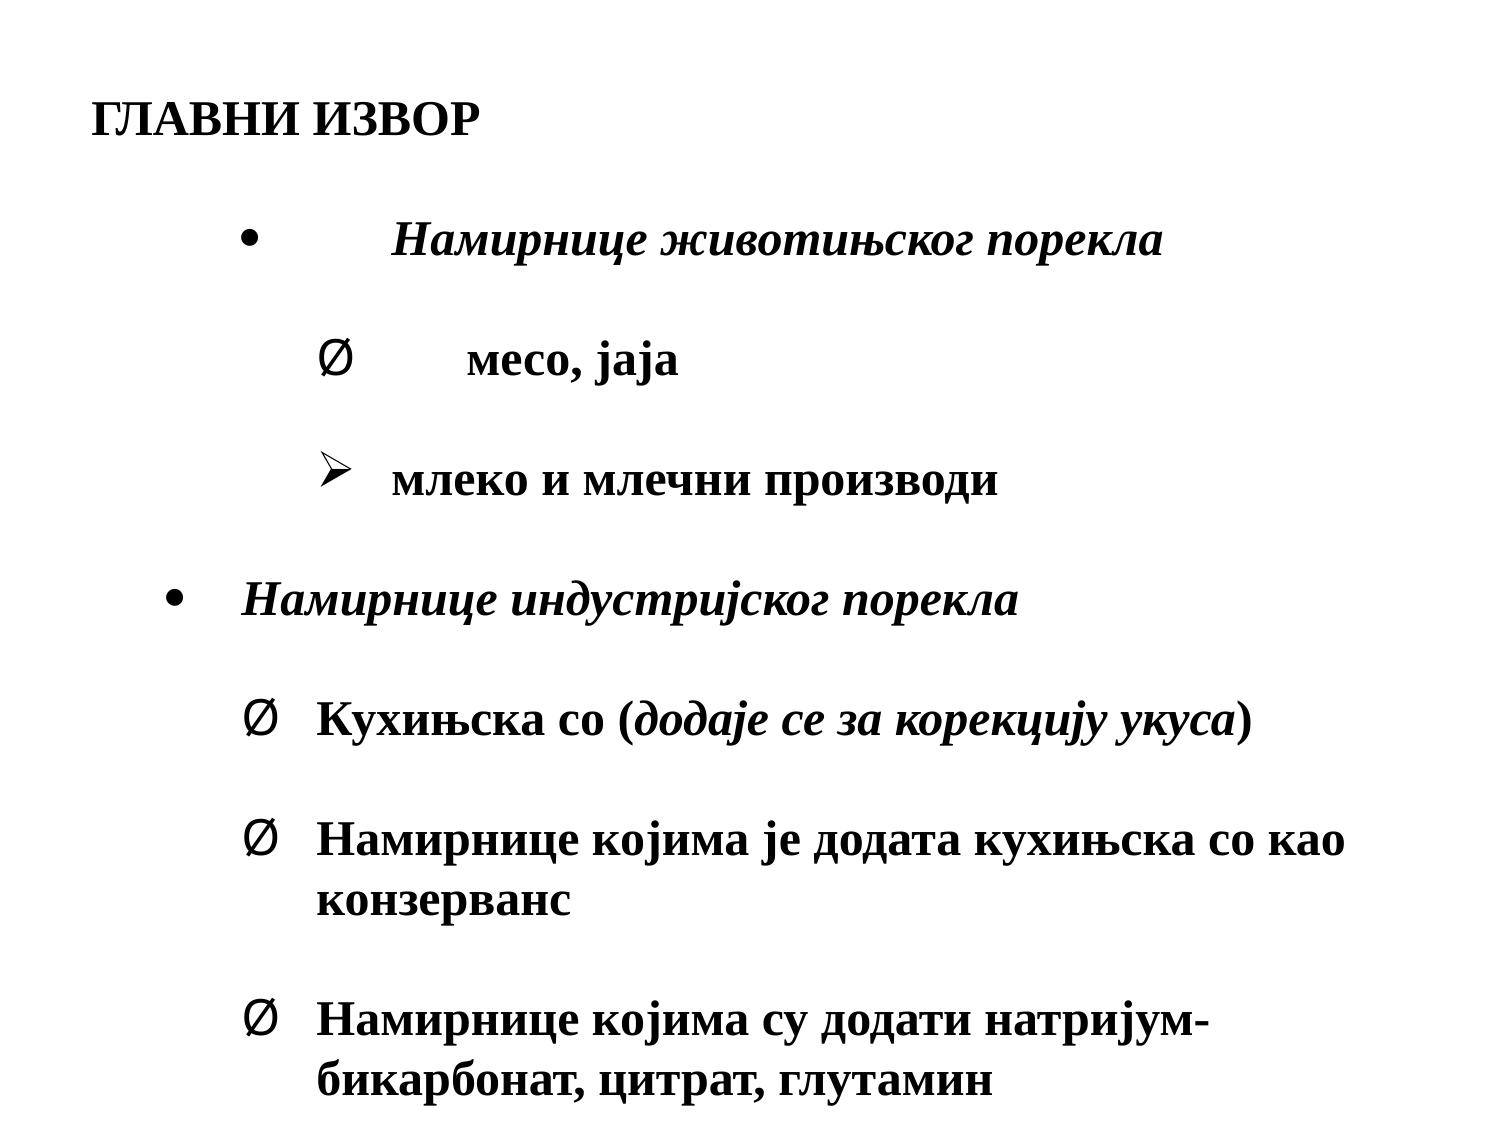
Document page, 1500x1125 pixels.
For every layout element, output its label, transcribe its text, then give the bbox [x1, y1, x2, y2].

text_box ГЛАВНИ ИЗВОР · Намирнице животињског порекла Ø месо, јаја млеко и млечни производи · Намирнице индустријског порекла Ø Кухињска со (додаје се за корекцију укуса) Ø Намирнице којима је додата кухињска со као конзерванс Ø Намирнице којима су додати натријум-бикарбонат, цитрат, глутамин [76, 78, 1402, 1125]
